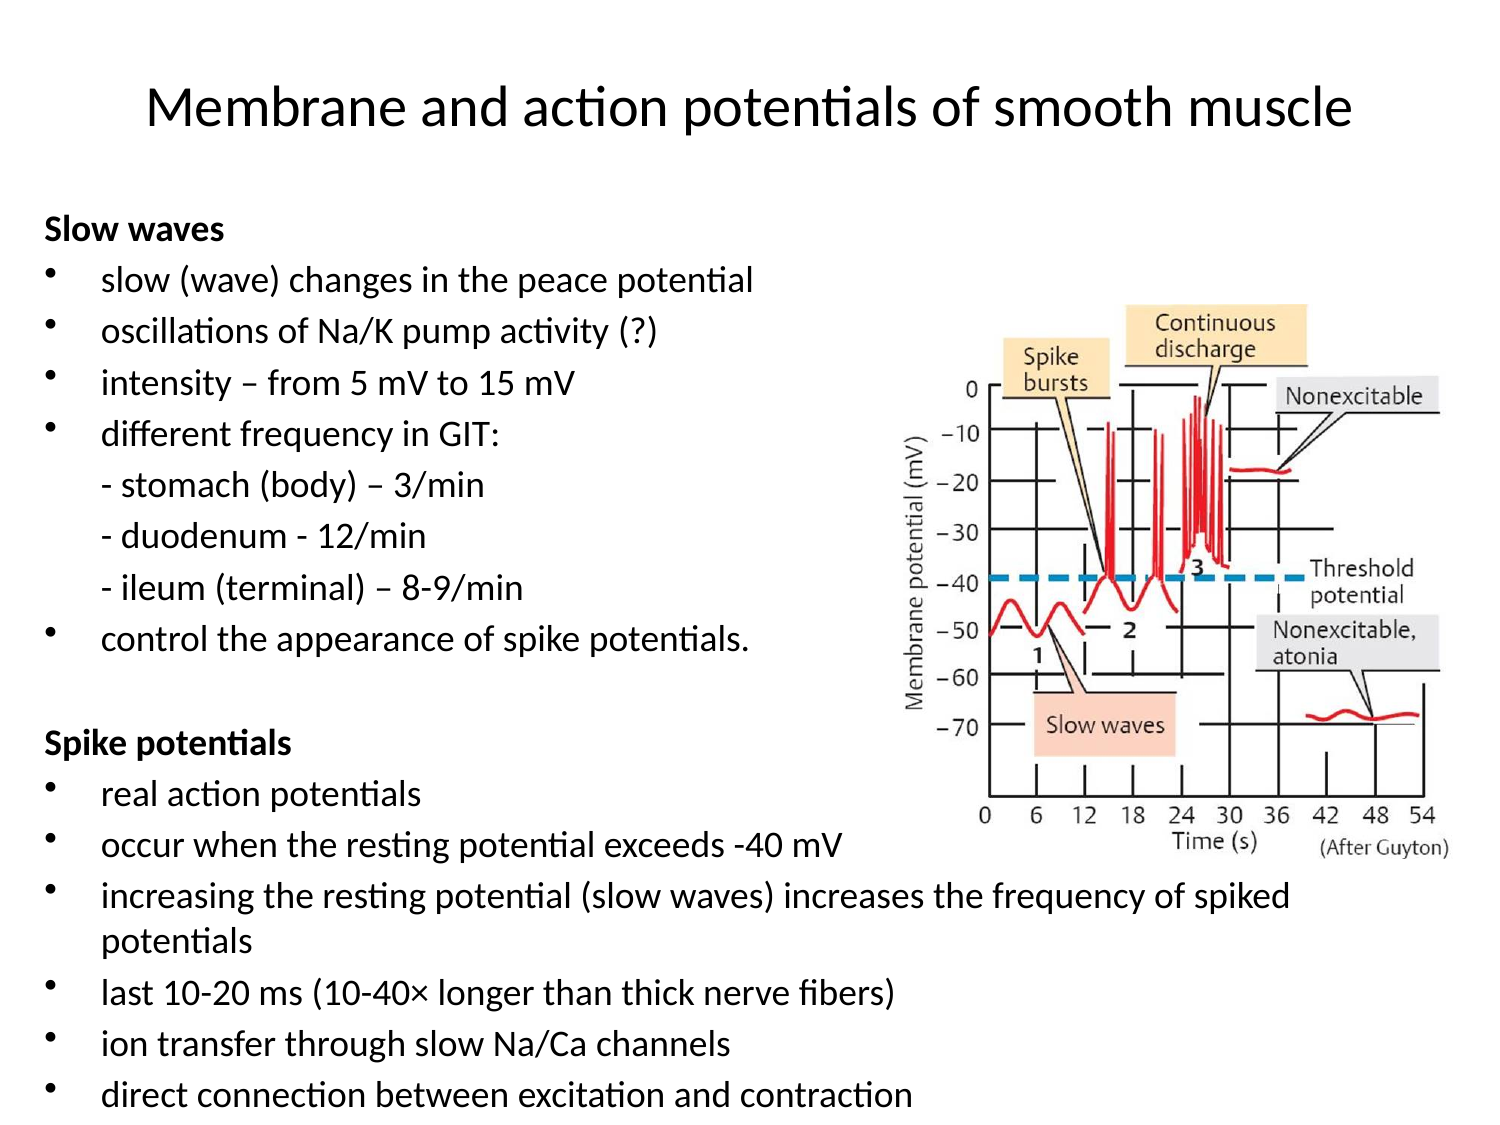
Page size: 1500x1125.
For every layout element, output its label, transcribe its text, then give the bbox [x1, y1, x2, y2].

list Slow waves slow (wave) changes in the peace potential oscillations of Na/K pump activity (?) intensity – from 5 mV to 15 mV different frequency in GIT: - stomach (body) – 3/min - duodenum - 12/min - ileum (terminal) – 8-9/min control the appearance of spike potentials. Spike potentials real action potentials occur when the resting potential exceeds -40 mV increasing the resting potential (slow waves) increases the frequency of spiked potentials last 10-20 ms (10-40× longer than thick nerve fibers) ion transfer through slow Na/Ca channels direct connection between excitation and contraction [29, 196, 1459, 1071]
picture [903, 304, 1453, 859]
title Membrane and action potentials of smooth muscle [74, 44, 1426, 162]
